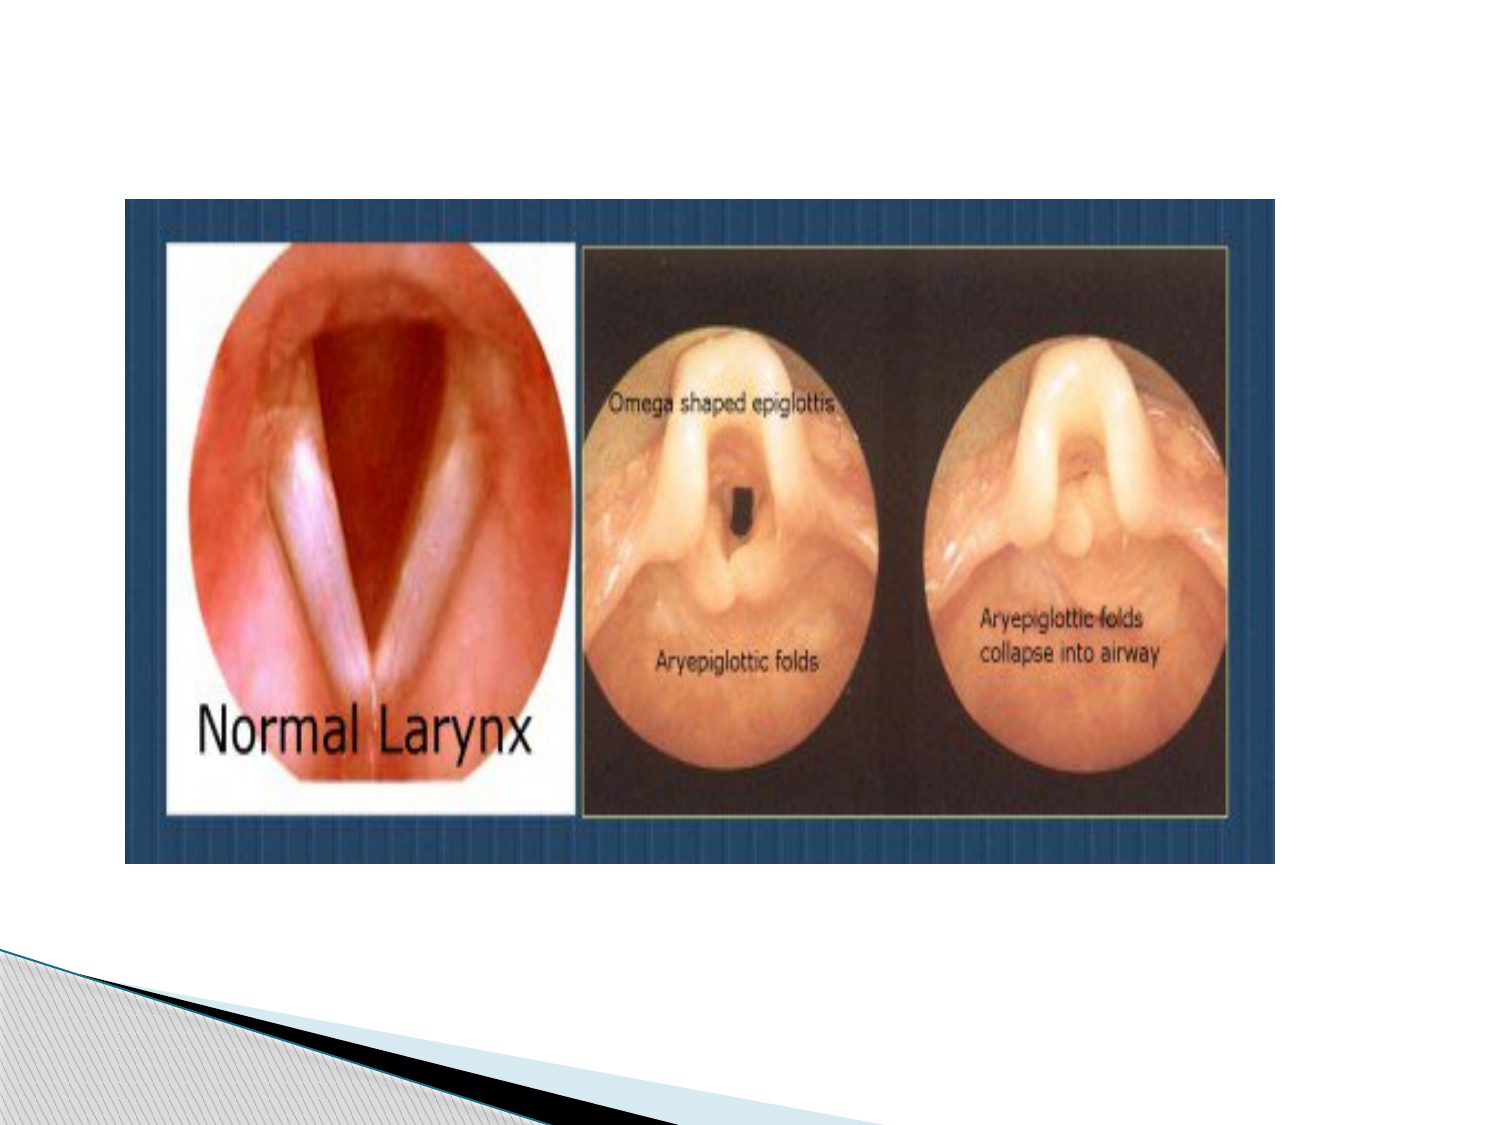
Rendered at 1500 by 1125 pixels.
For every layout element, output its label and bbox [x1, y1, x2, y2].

picture [124, 199, 1276, 865]
